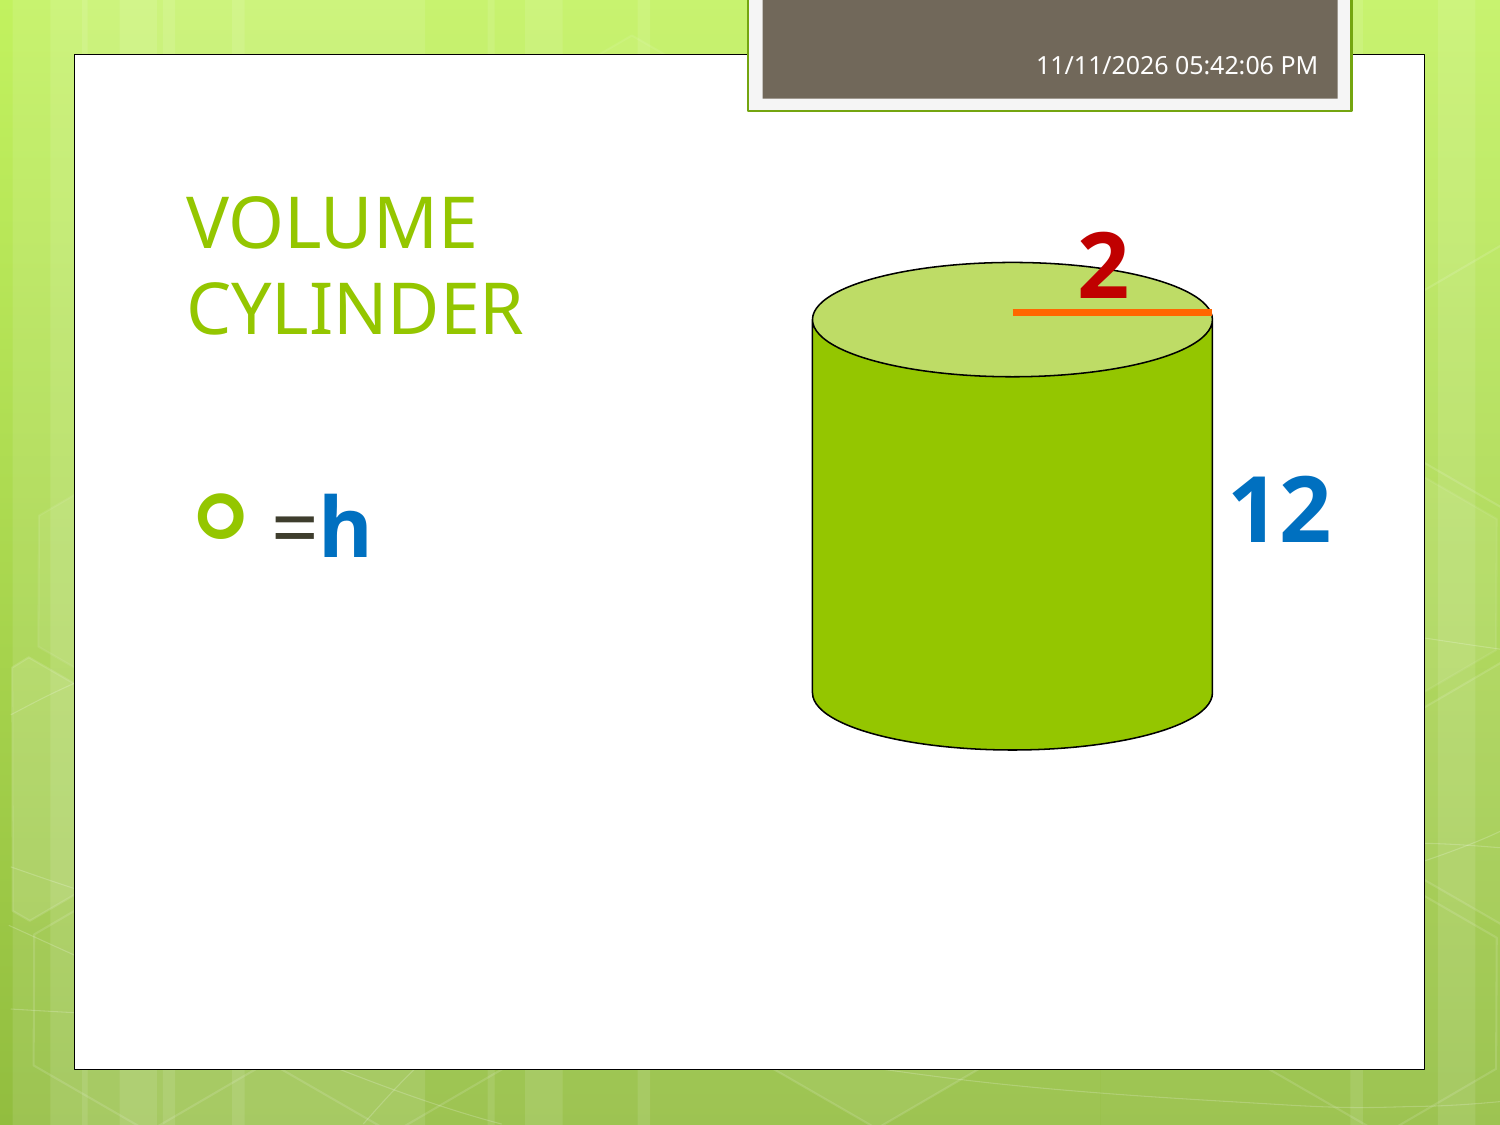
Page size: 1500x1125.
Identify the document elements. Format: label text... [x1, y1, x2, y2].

text_box 2 [1062, 199, 1213, 312]
text_box 2 [1062, 313, 1213, 325]
text_box [812, 262, 1213, 751]
text_box 12 [1212, 443, 1363, 568]
title VOLUME CYLINDER [171, 168, 1324, 357]
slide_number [983, 36, 1334, 97]
